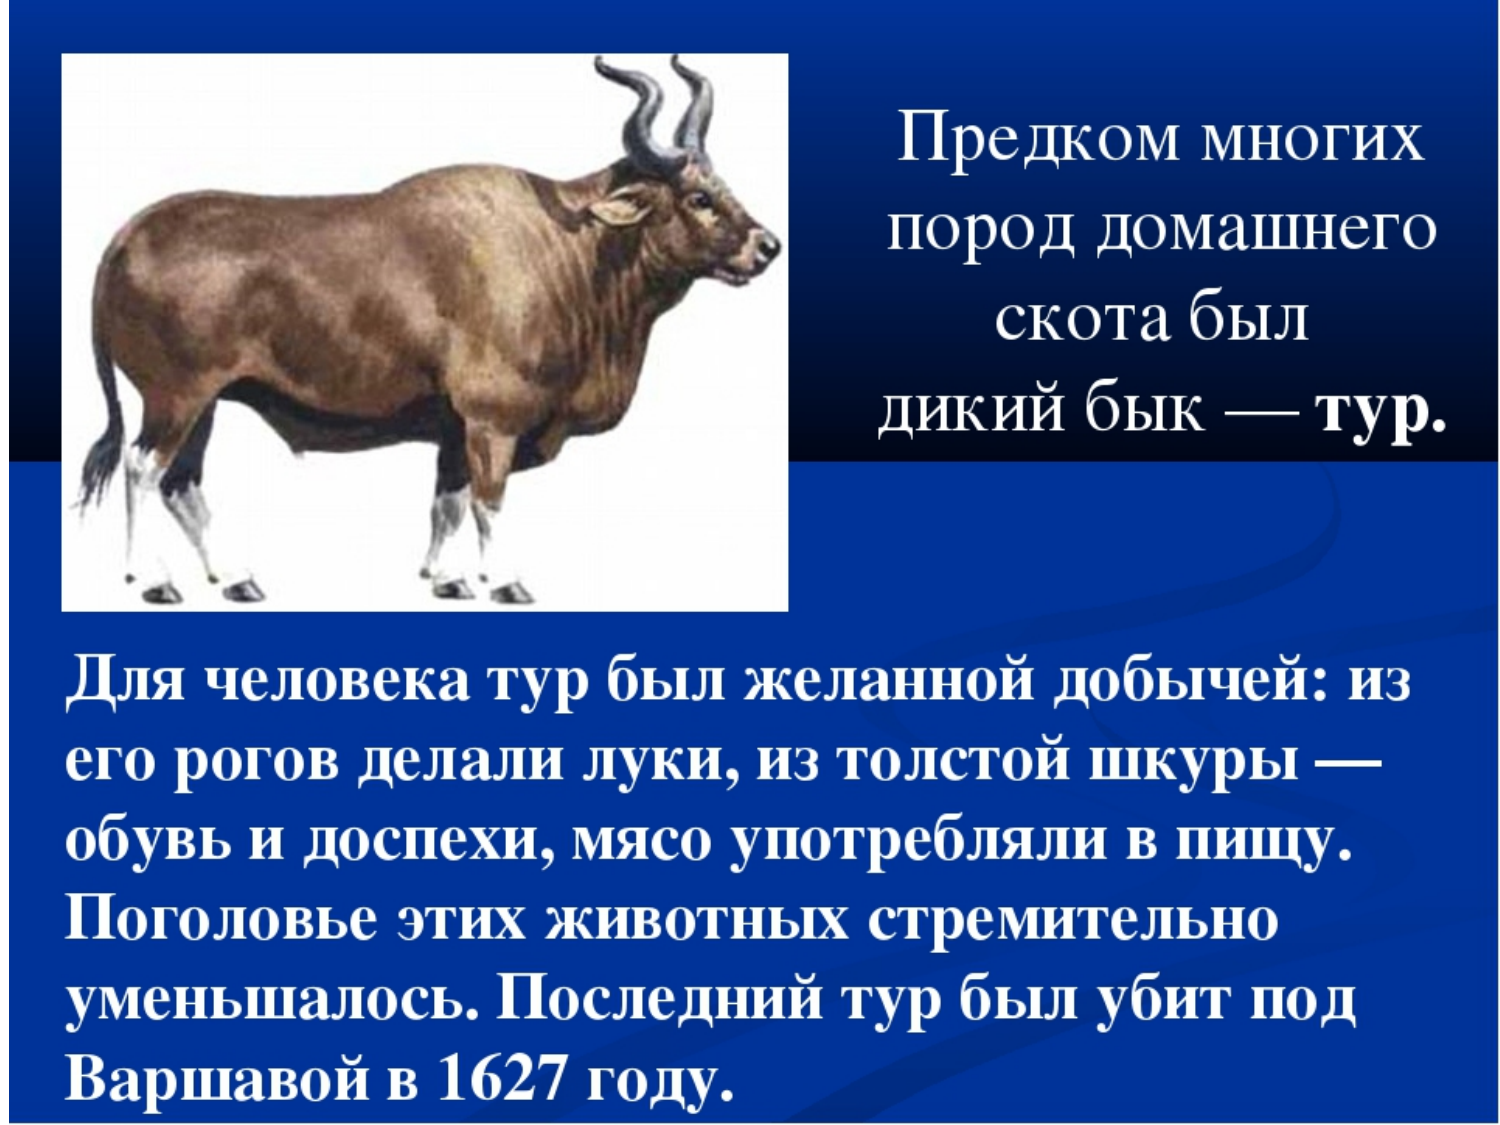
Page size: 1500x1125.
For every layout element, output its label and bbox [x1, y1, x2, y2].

list [9, 0, 1500, 1125]
